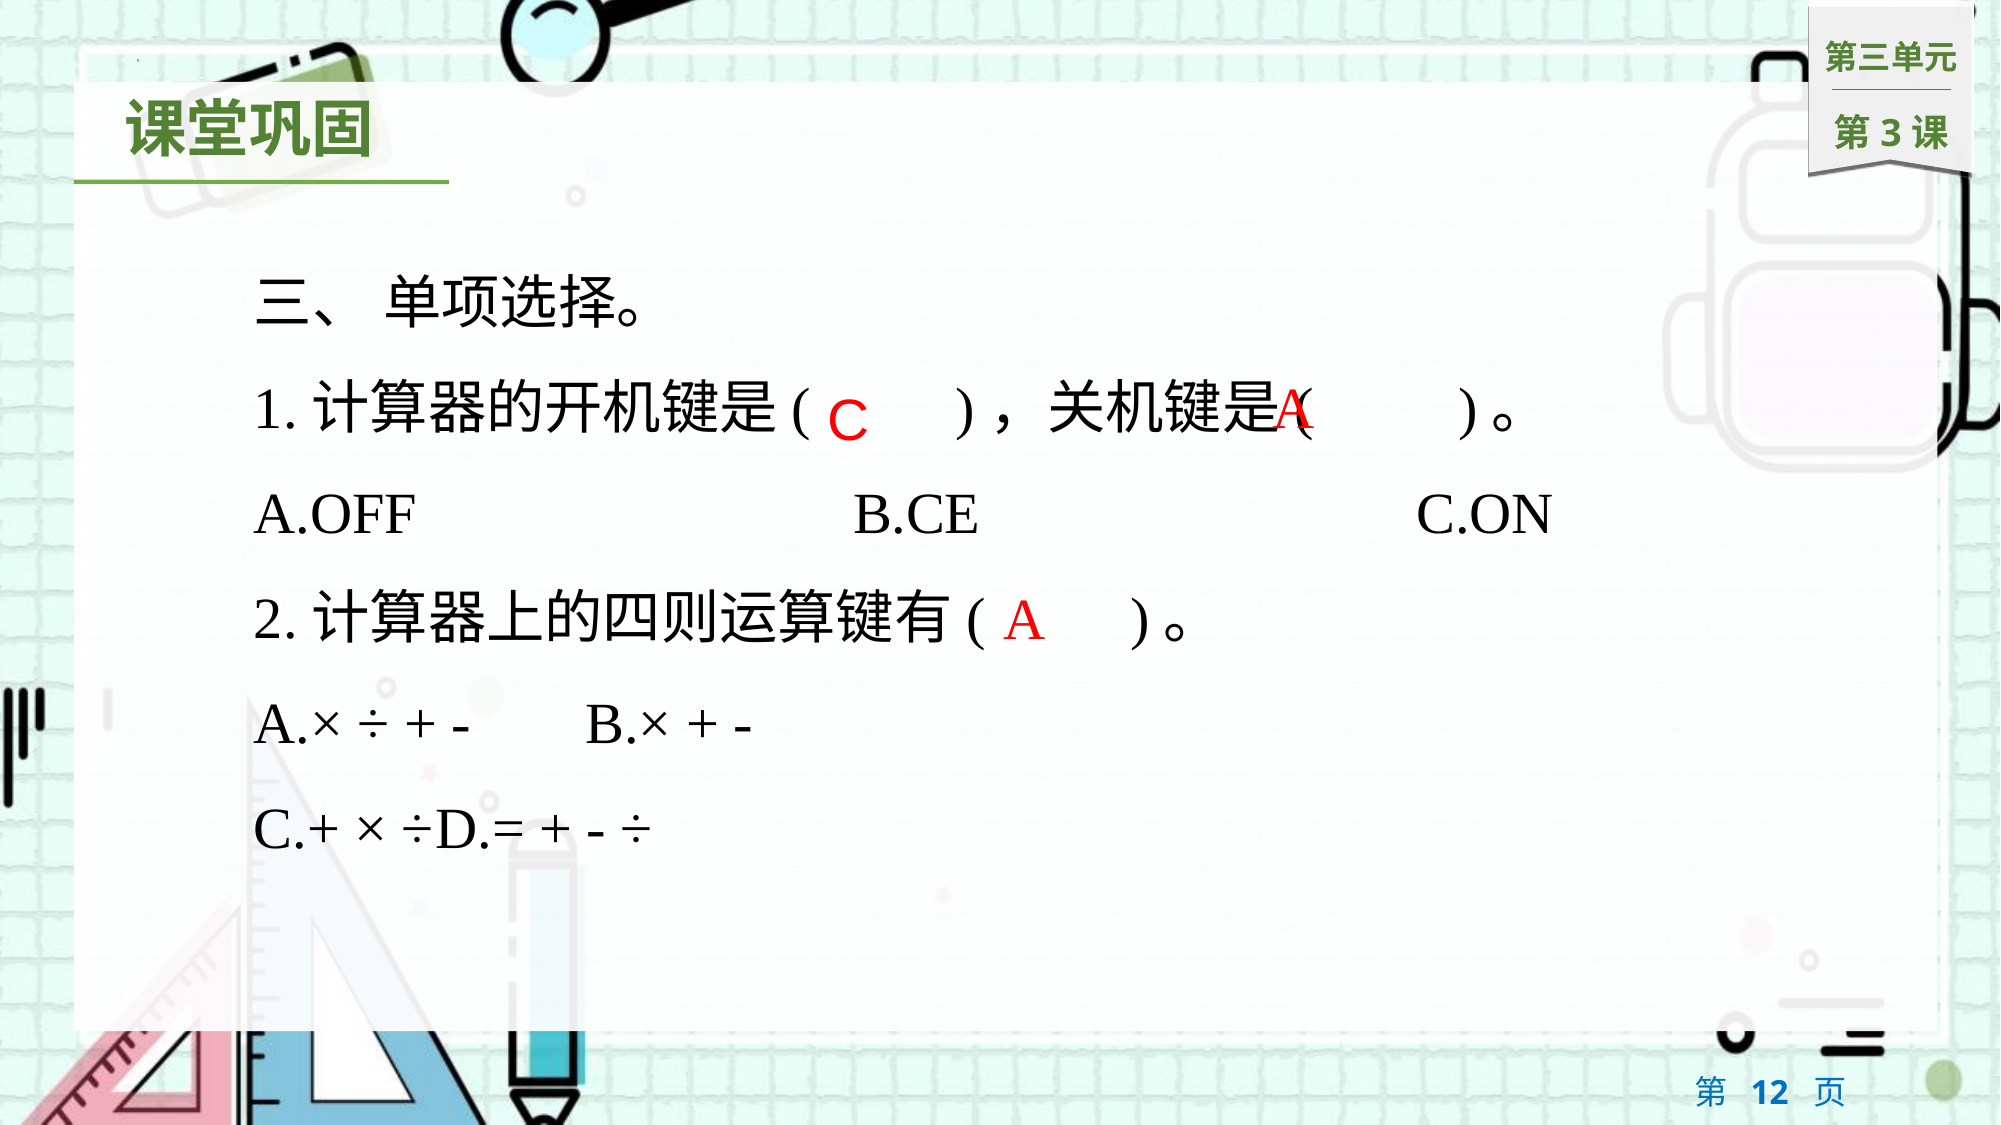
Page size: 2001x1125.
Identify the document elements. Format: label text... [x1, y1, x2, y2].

picture [0, 0, 2000, 1125]
picture [1938, 168, 1971, 176]
list 三、 单项选择。 1.计算器的开机键是( )，关机键是( )。 A.OFF B.CE C.ON 2.计算器上的四则运算键有( )。 A.× ÷ + - B.× + - C.+ × ÷ D.= + - ÷ [121, 222, 1903, 985]
text_box A [988, 538, 1118, 645]
text_box A [1257, 328, 1387, 434]
list C [812, 339, 942, 446]
